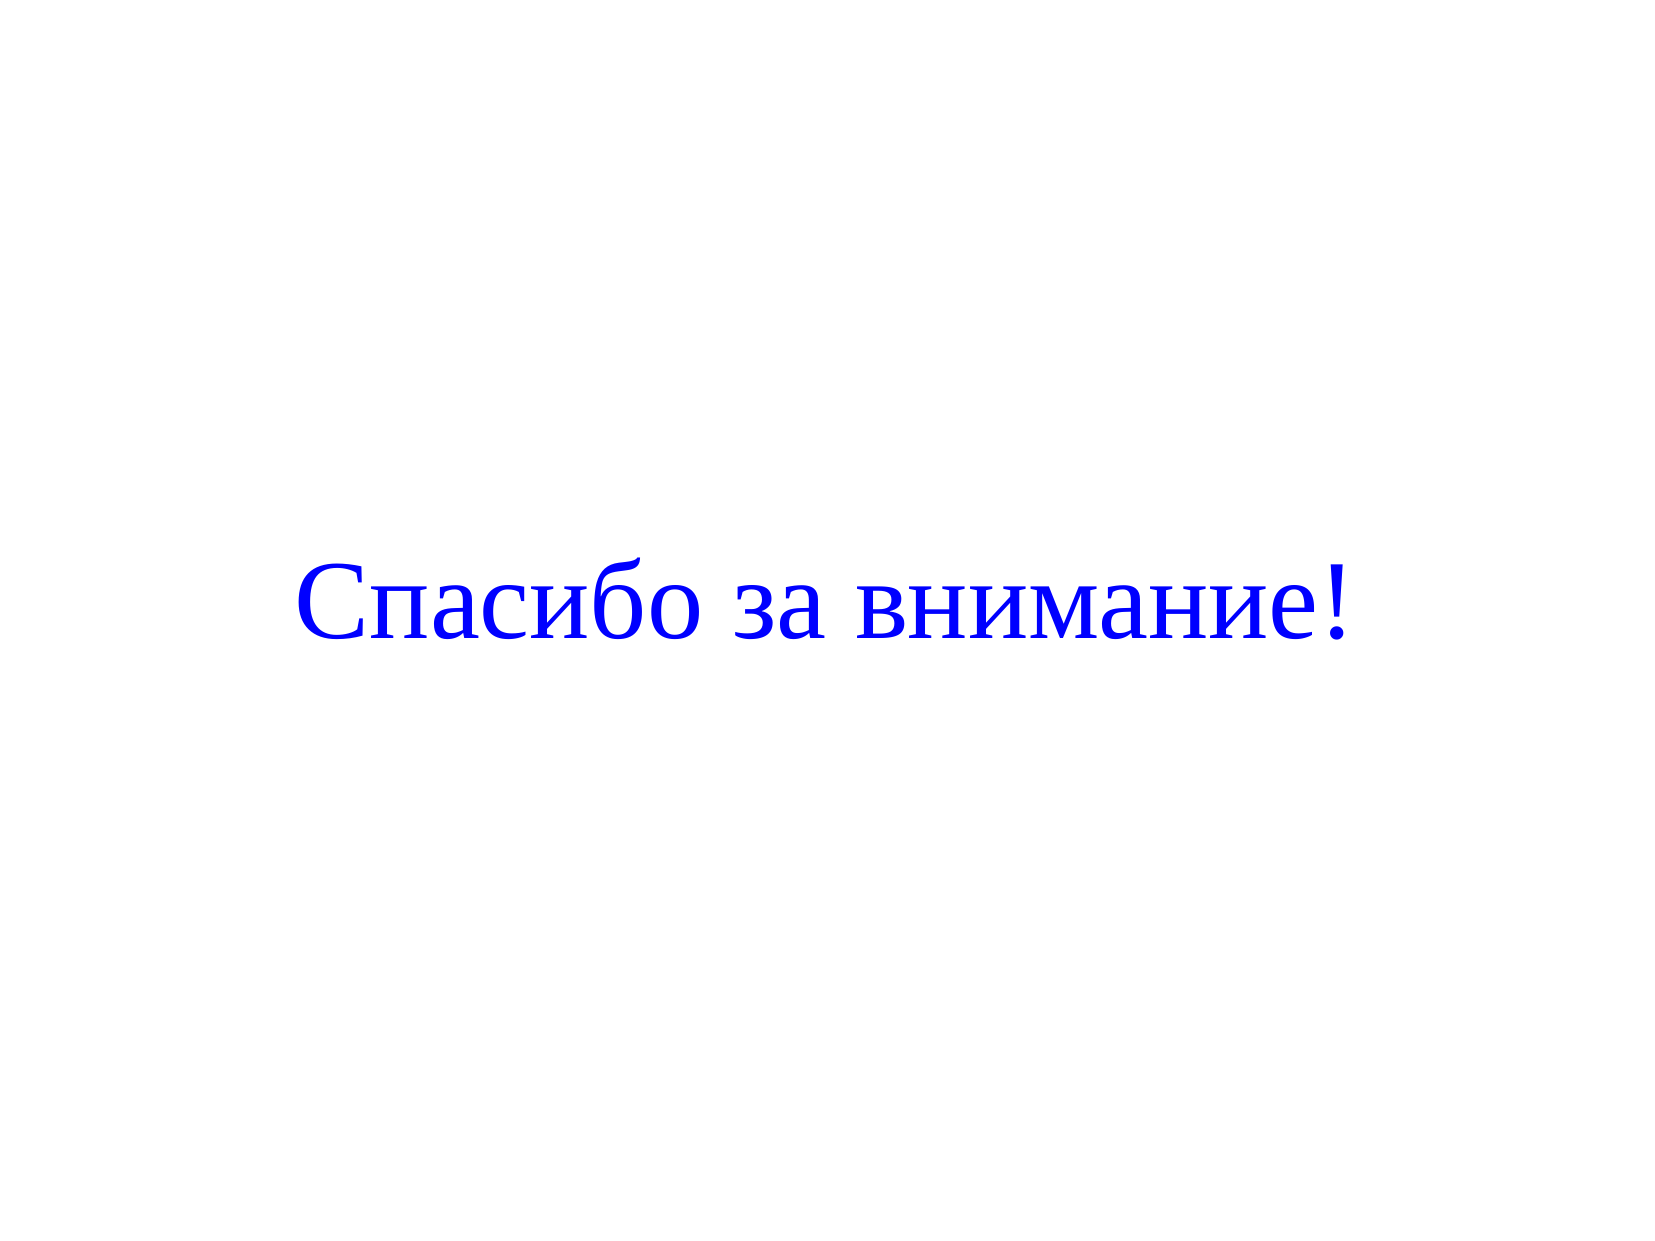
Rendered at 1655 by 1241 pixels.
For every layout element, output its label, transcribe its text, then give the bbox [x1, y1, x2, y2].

title Спасибо за внимание! [293, 524, 1359, 734]
